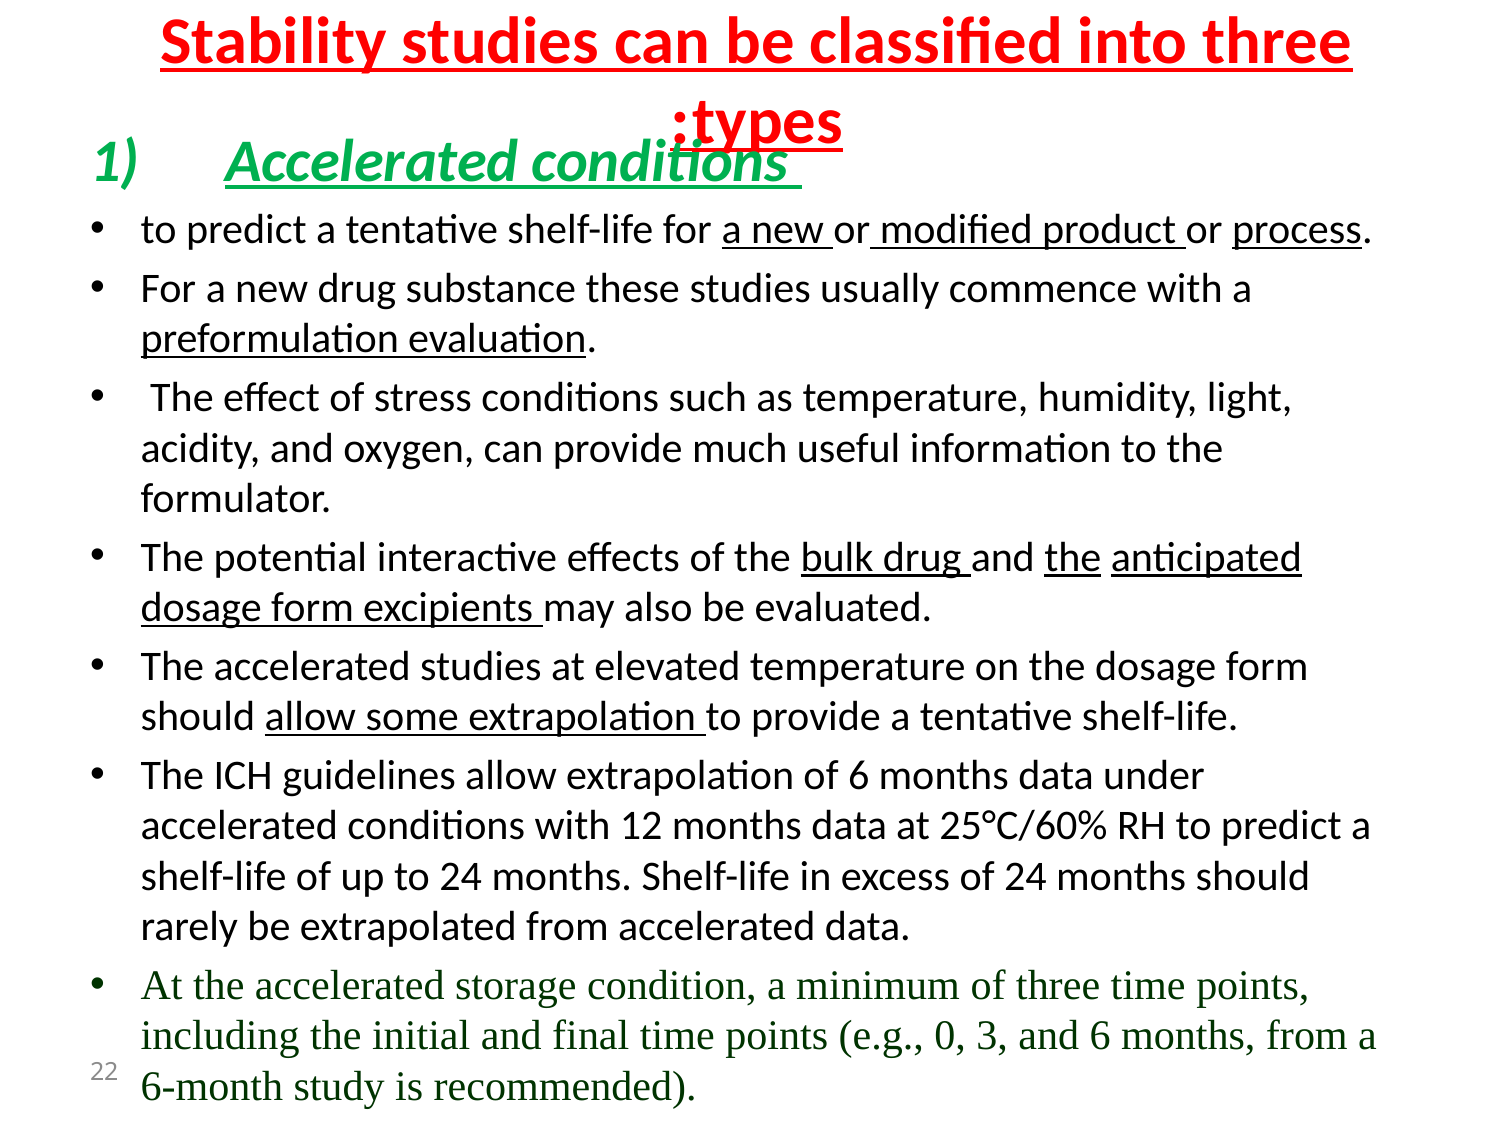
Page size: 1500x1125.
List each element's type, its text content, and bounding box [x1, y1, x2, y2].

slide_number 22 [75, 1042, 425, 1103]
title Stability studies can be classified into three types: [53, 30, 1461, 124]
list Accelerated conditions to predict a tentative shelf-life for a new or modified product or process. For a new drug substance these studies usually commence with a preformulation evaluation. The effect of stress conditions such as temperature, humidity, light, acidity, and oxygen, can provide much useful information to the formulator. The potential interactive effects of the bulk drug and the anticipated dosage form excipients may also be evaluated. The accelerated studies at elevated temperature on the dosage form should allow some extrapolation to provide a tentative shelf-life. The ICH guidelines allow extrapolation of 6 months data under accelerated conditions with 12 months data at 25°C/60% RH to predict a shelf-life of up to 24 months. Shelf-life in excess of 24 months should rarely be extrapolated from accelerated data. At the accelerated storage condition, a minimum of three time points, including the initial and final time points (e.g., 0, 3, and 6 months, from a 6-month study is recommended). [75, 113, 1425, 1125]
